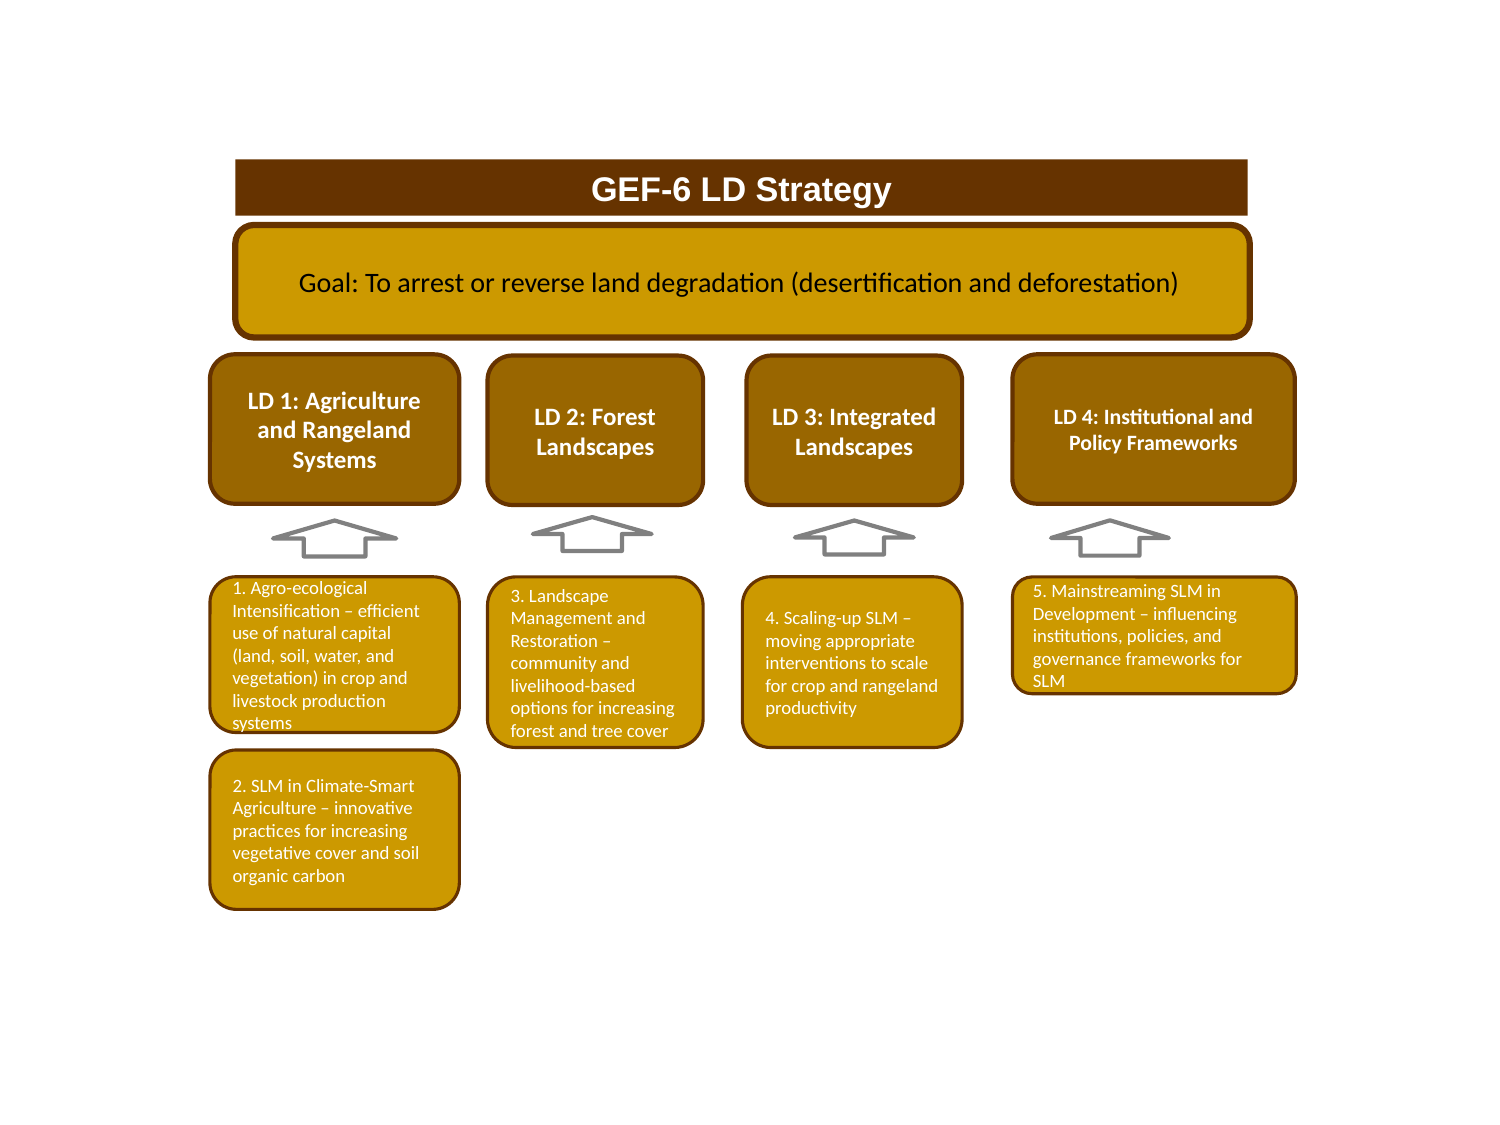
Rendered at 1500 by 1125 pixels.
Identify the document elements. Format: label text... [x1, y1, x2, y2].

text_box 1. Agro-ecological Intensification – efficient use of natural capital (land, soil, water, and vegetation) in crop and livestock production systems [207, 574, 462, 735]
title GEF-6 LD Strategy [235, 159, 1248, 216]
text_box 5. Mainstreaming SLM in Development – influencing institutions, policies, and governance frameworks for SLM [1010, 574, 1299, 696]
text_box LD 1: Agriculture and Rangeland Systems [207, 352, 462, 506]
text_box [530, 515, 654, 554]
text_box [1048, 518, 1171, 558]
text_box [792, 518, 916, 557]
text_box LD 4: Institutional and Policy Frameworks [1010, 352, 1297, 506]
text_box LD 2: Forest Landscapes [485, 353, 706, 508]
text_box 3. Landscape Management and Restoration – community and livelihood-based options for increasing forest and tree cover [485, 574, 706, 750]
text_box 4. Scaling-up SLM – moving appropriate interventions to scale for crop and rangeland productivity [740, 574, 965, 750]
text_box LD 3: Integrated Landscapes [744, 353, 965, 508]
text_box [270, 518, 399, 559]
text_box Goal: To arrest or reverse land degradation (desertification and deforestation) [233, 222, 1252, 340]
text_box 2. SLM in Climate-Smart Agriculture – innovative practices for increasing vegetative cover and soil organic carbon [207, 747, 462, 912]
